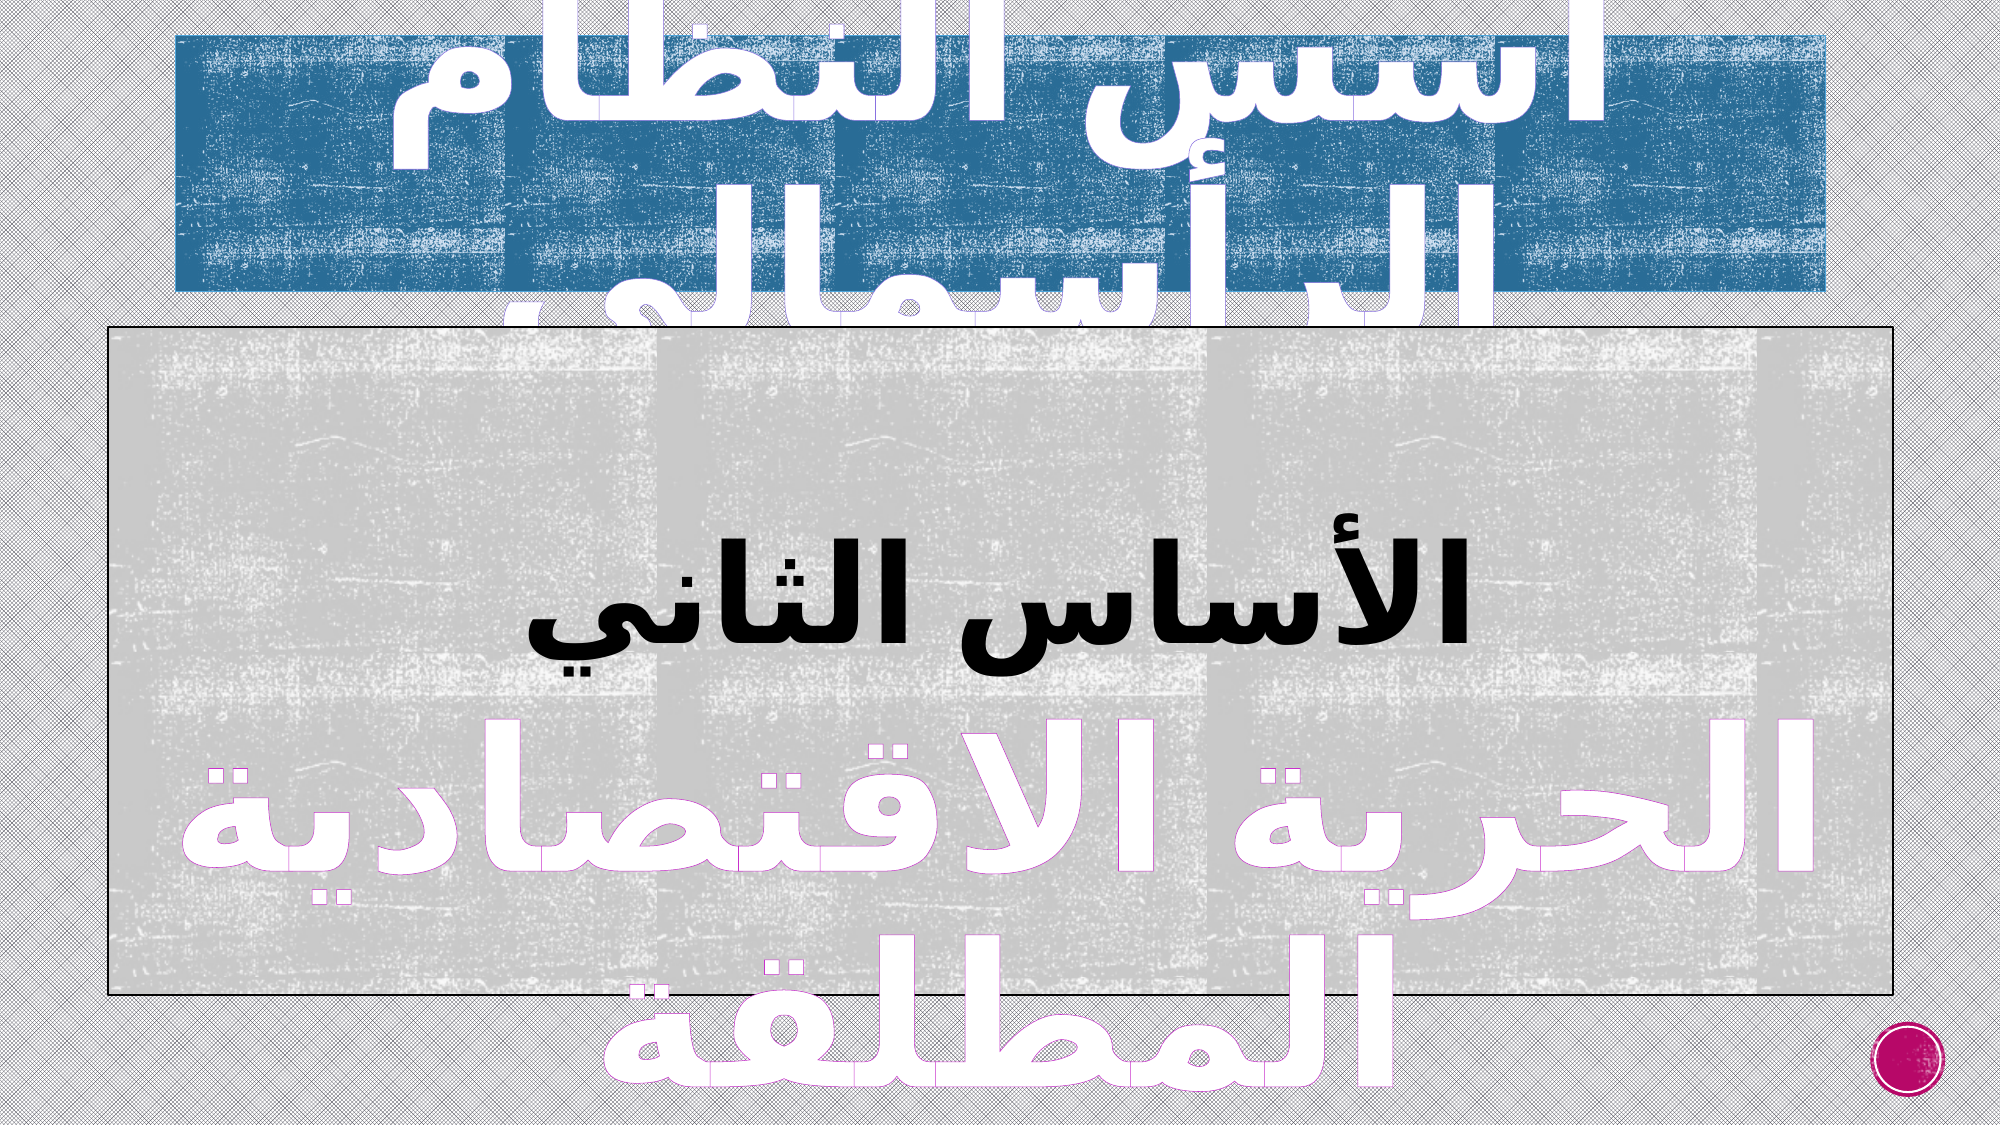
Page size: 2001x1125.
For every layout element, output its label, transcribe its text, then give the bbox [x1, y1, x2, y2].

title أسس النظام الرأسمالي [175, 35, 1826, 292]
list الأساس الثاني الحرية الاقتصادية المطلقة [107, 326, 1894, 996]
